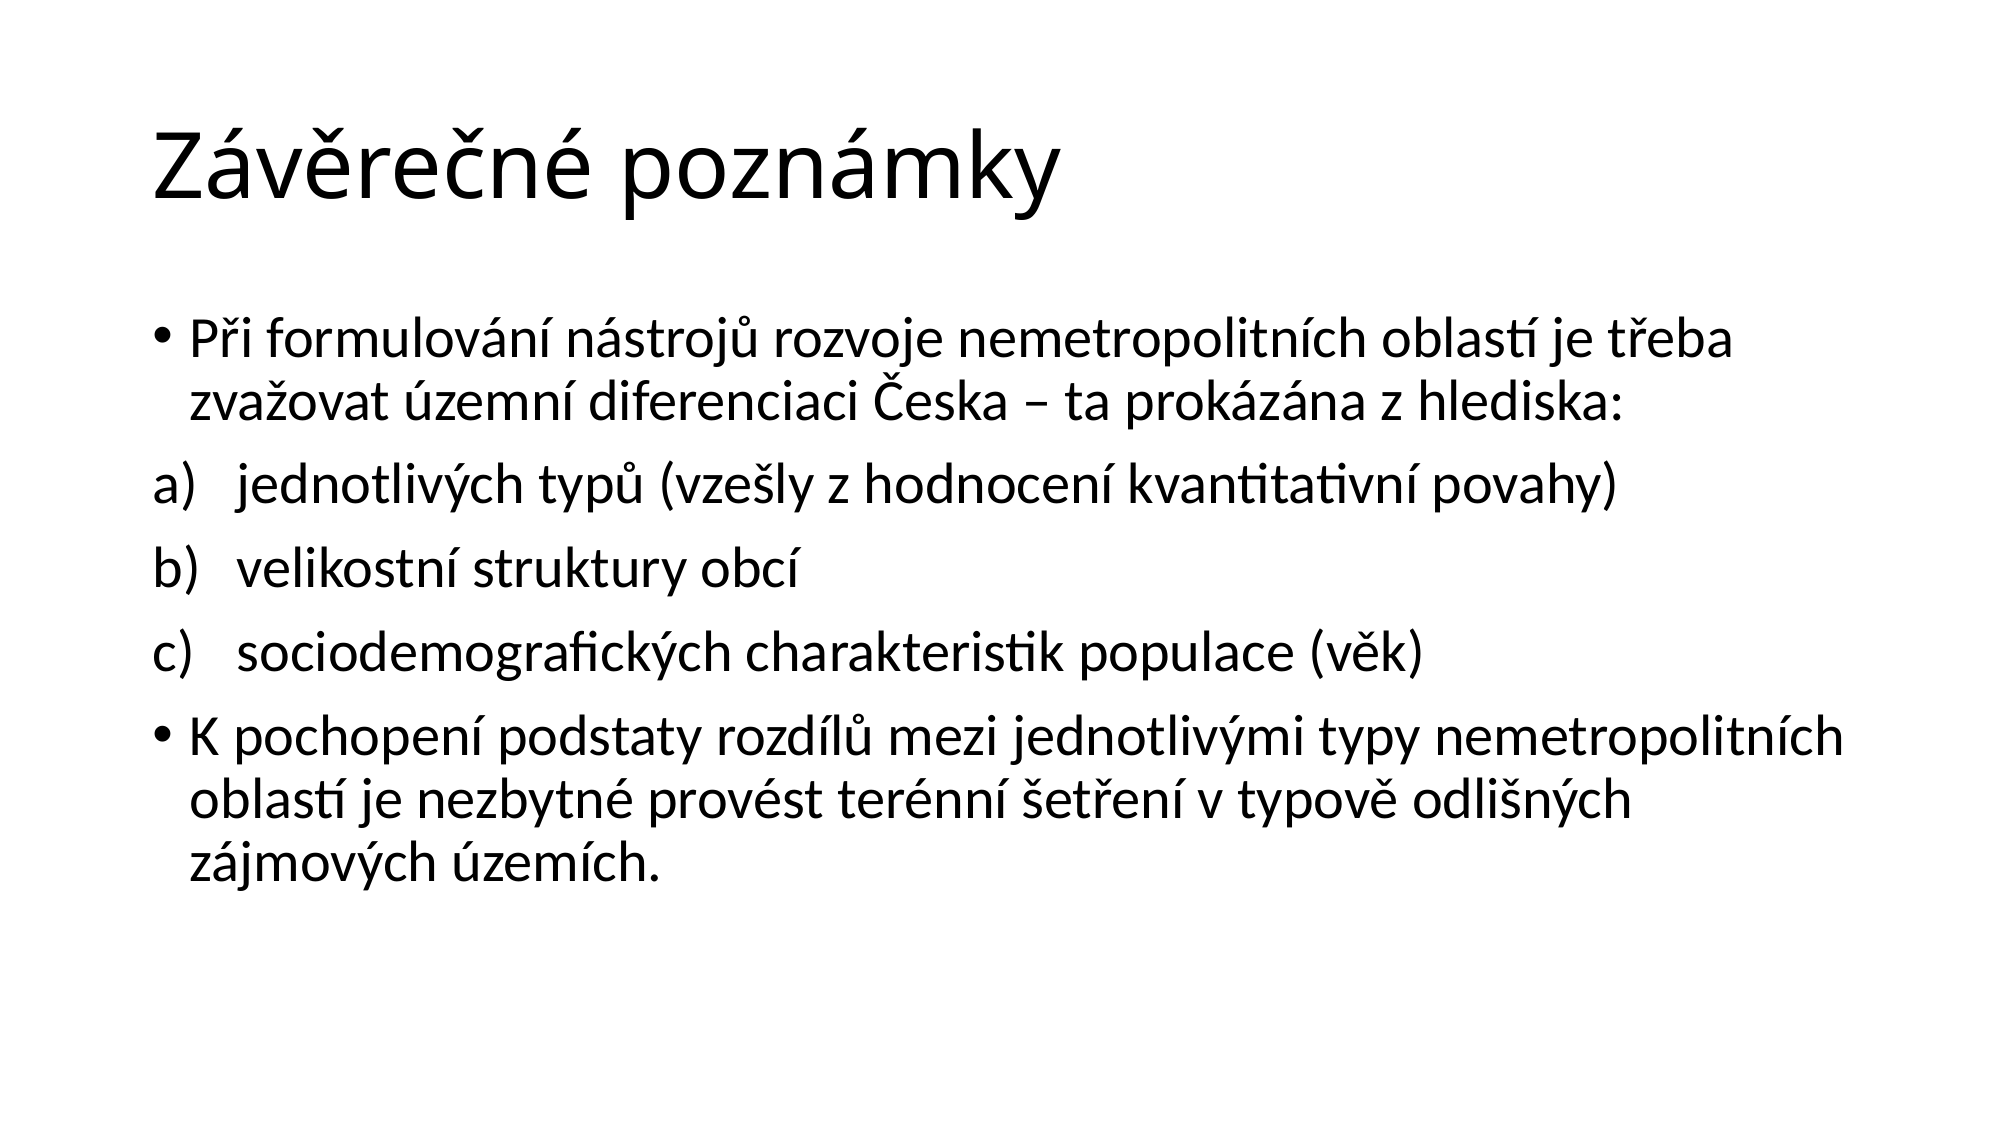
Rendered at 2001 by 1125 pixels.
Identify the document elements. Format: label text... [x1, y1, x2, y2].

list Při formulování nástrojů rozvoje nemetropolitních oblastí je třeba zvažovat územní diferenciaci Česka – ta prokázána z hlediska: jednotlivých typů (vzešly z hodnocení kvantitativní povahy) velikostní struktury obcí sociodemografických charakteristik populace (věk) K pochopení podstaty rozdílů mezi jednotlivými typy nemetropolitních oblastí je nezbytné provést terénní šetření v typově odlišných zájmových územích. [137, 299, 1863, 1014]
title Závěrečné poznámky [137, 59, 1863, 278]
